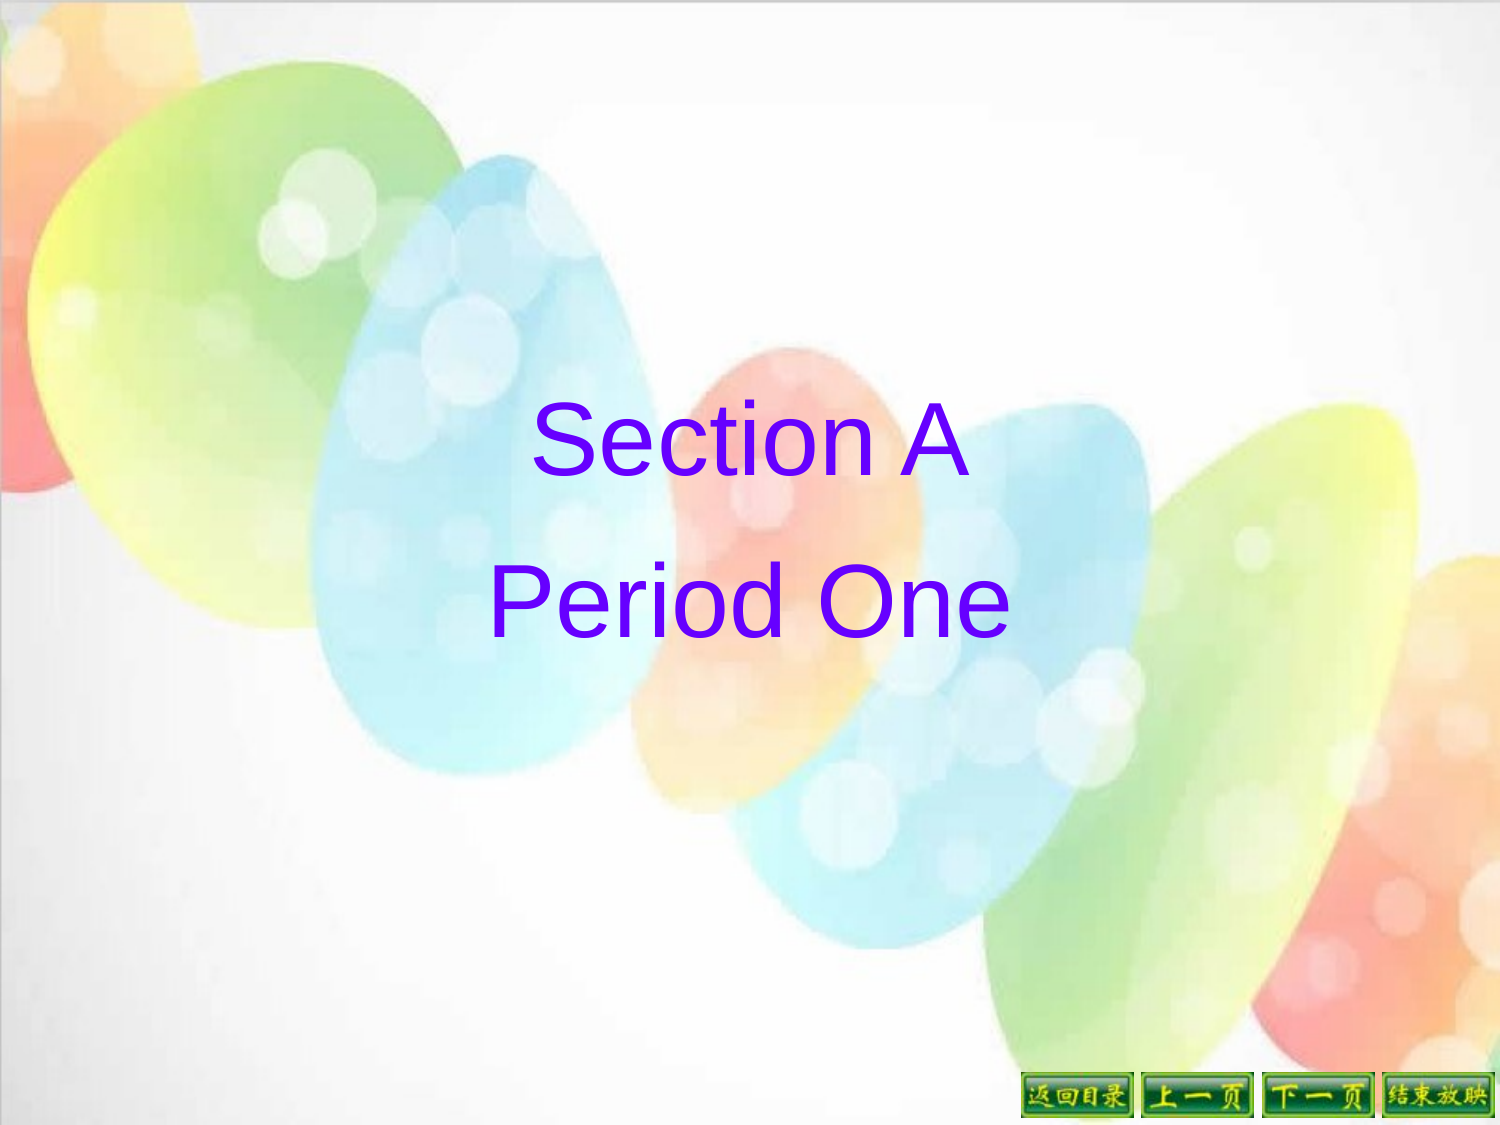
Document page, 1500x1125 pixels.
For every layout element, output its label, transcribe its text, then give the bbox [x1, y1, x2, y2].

text_box Section A Period One [471, 326, 1029, 666]
picture [0, 0, 1500, 1125]
